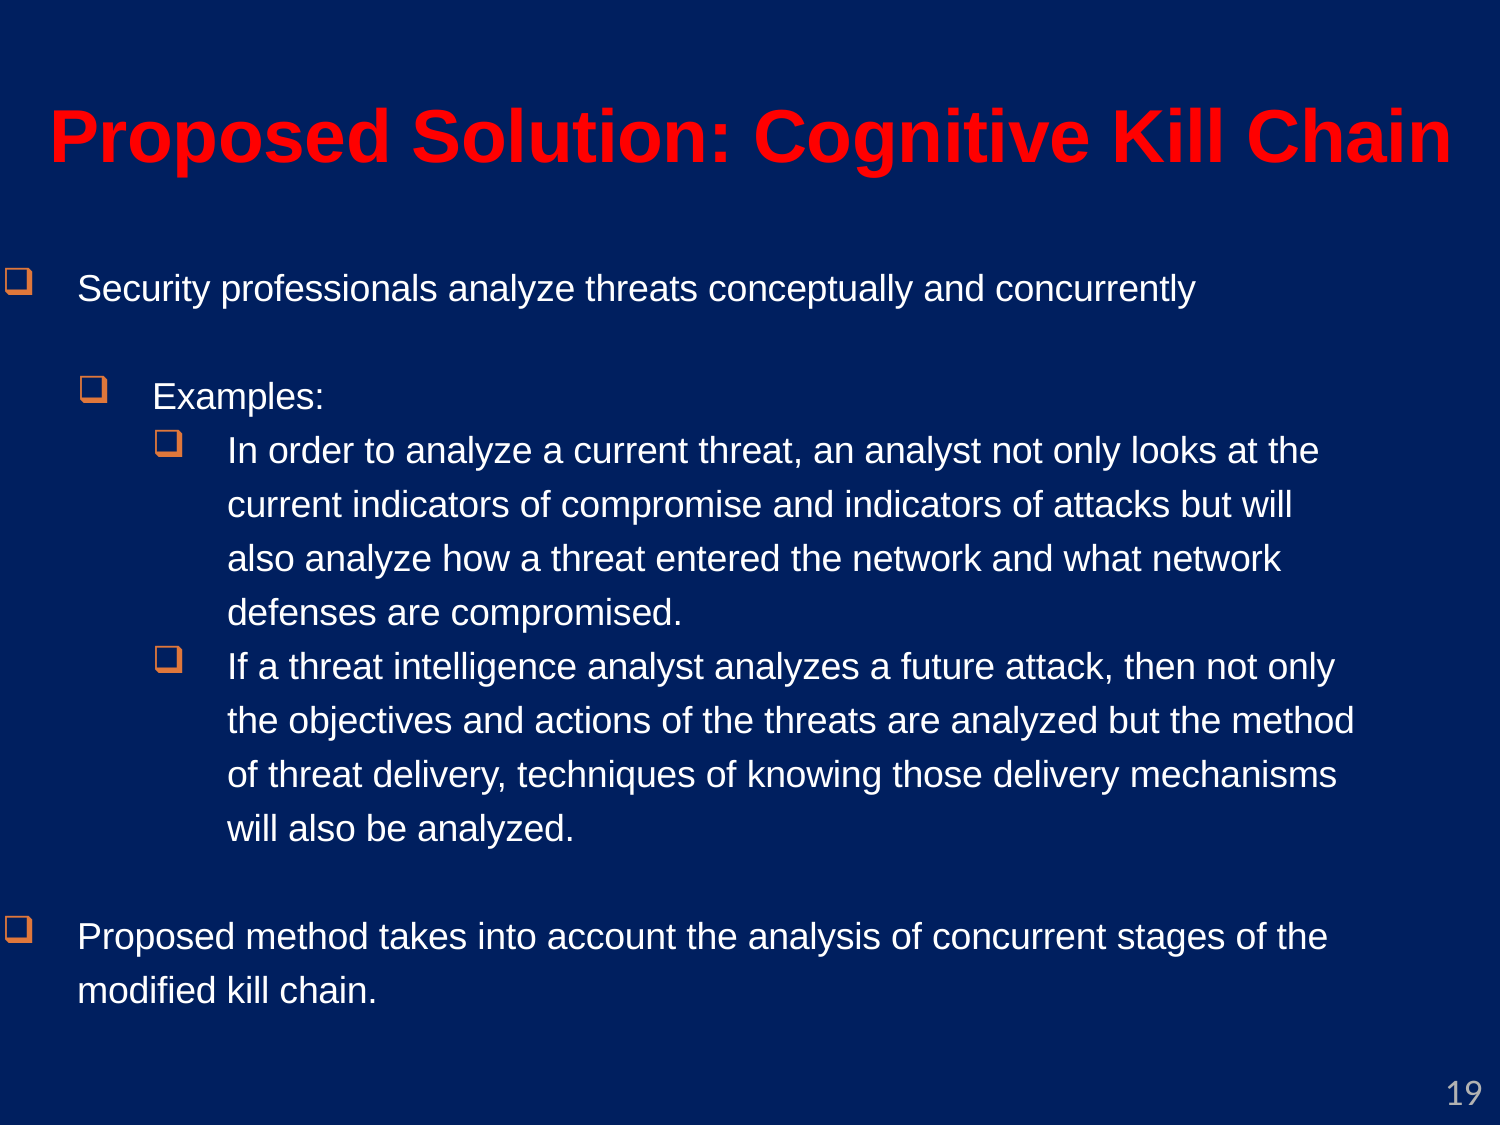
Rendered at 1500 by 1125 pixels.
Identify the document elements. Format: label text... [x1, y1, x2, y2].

slide_number 19 [1137, 1068, 1483, 1114]
text_box Proposed Solution: Cognitive Kill Chain [0, 87, 1500, 178]
text_box Security professionals analyze threats conceptually and concurrently Examples: In order to analyze a current threat, an analyst not only looks at the current indicators of compromise and indicators of attacks but will also analyze how a threat entered the network and what network defenses are compromised. If a threat intelligence analyst analyzes a future attack, then not only the objectives and actions of the threats are analyzed but the method of threat delivery, techniques of knowing those delivery mechanisms will also be analyzed. Proposed method takes into account the analysis of concurrent stages of the modified kill chain. [0, 255, 1500, 1125]
